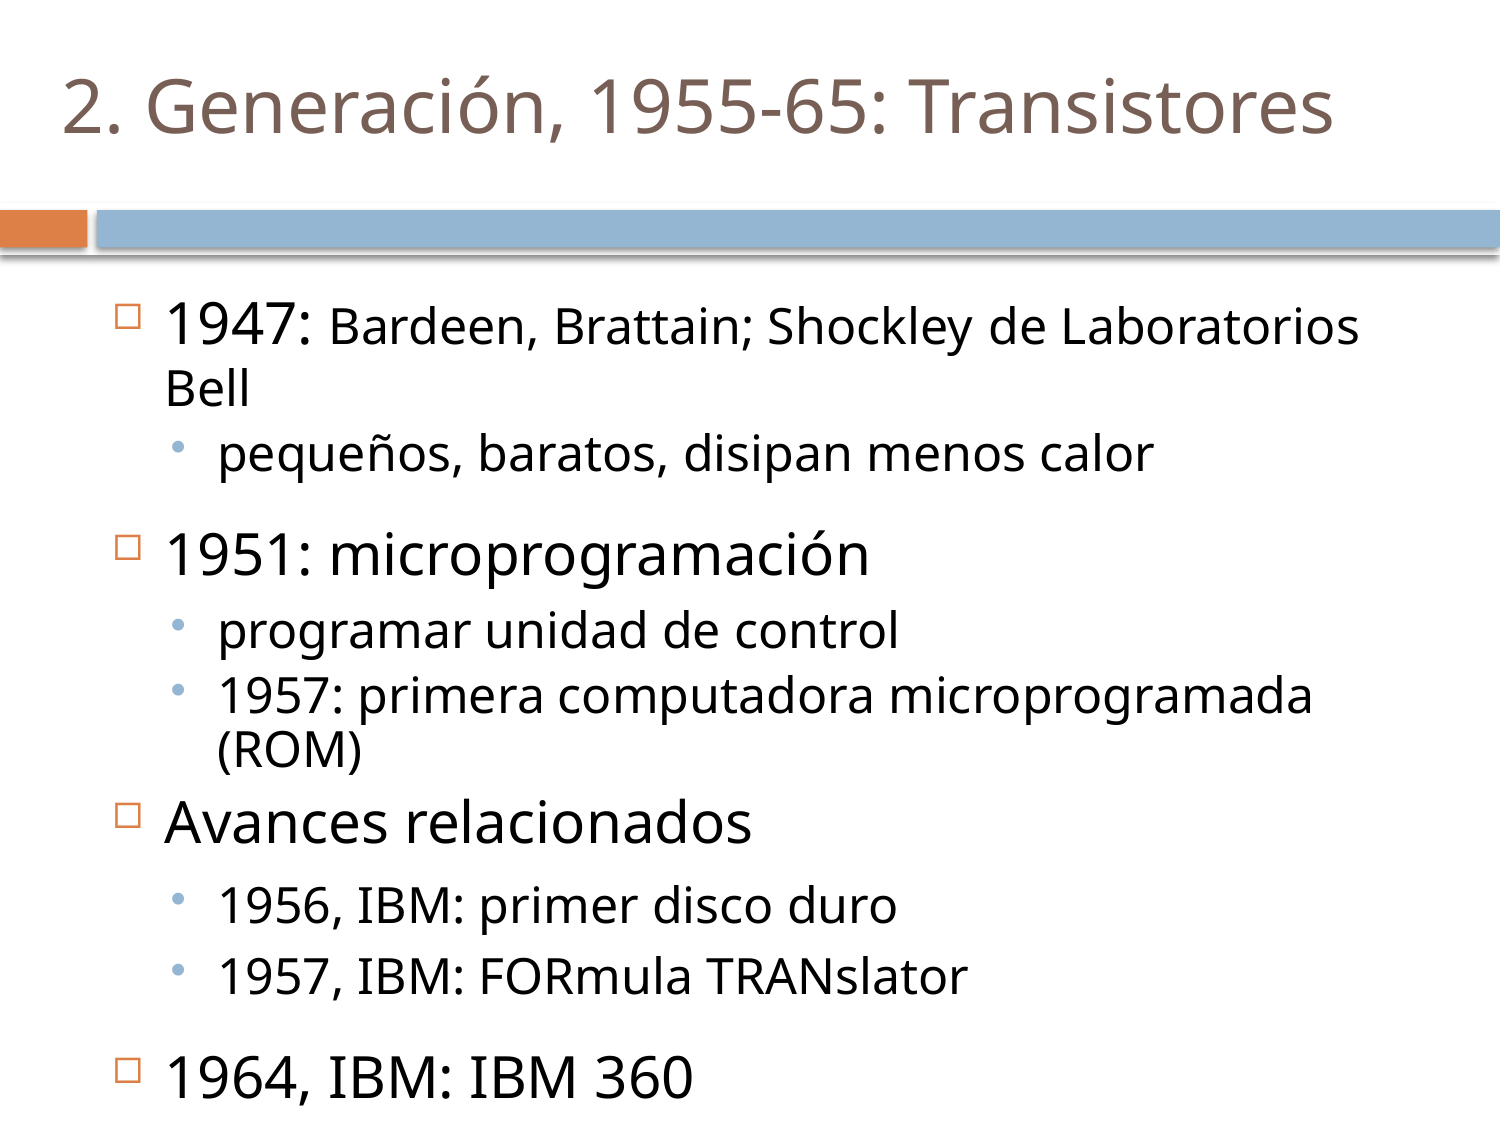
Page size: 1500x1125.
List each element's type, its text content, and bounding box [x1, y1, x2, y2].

title 2. Generación, 1955-65: Transistores [46, 35, 1472, 173]
list 1947: Bardeen, Brattain; Shockley de Laboratorios Bell pequeños, baratos, disipan menos calor 1951: microprogramación programar unidad de control 1957: primera computadora microprogramada (ROM) Avances relacionados 1956, IBM: primer disco duro 1957, IBM: FORmula TRANslator 1964, IBM: IBM 360 [97, 278, 1436, 1027]
